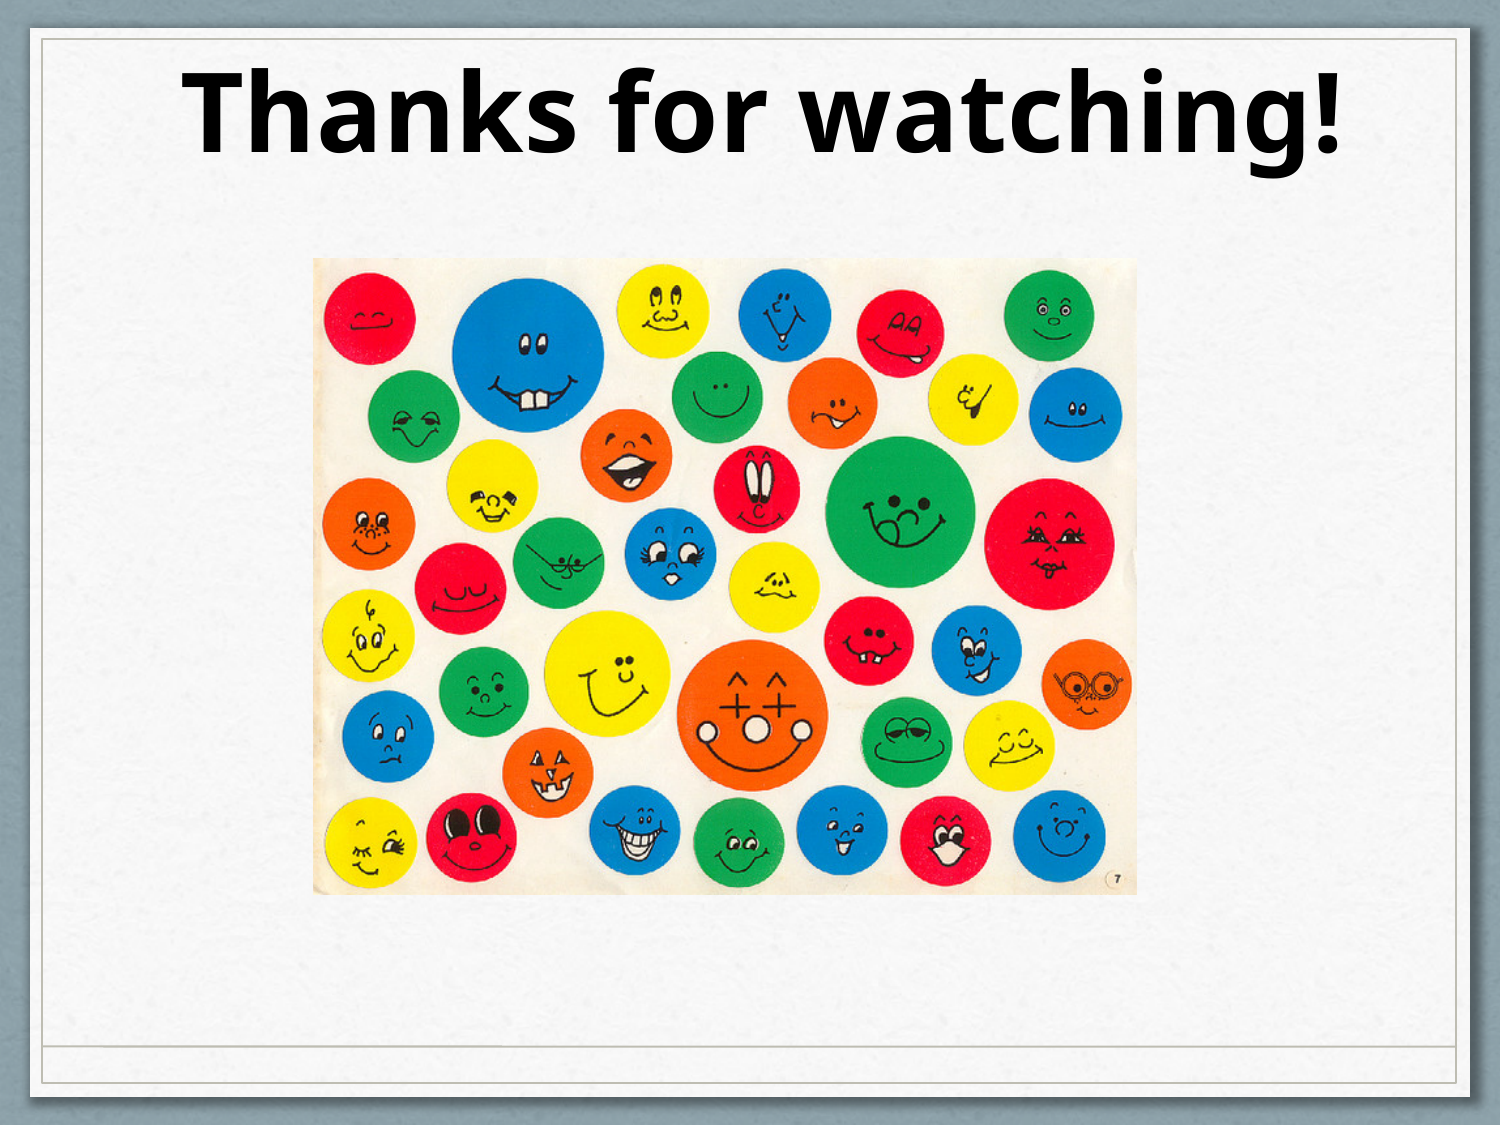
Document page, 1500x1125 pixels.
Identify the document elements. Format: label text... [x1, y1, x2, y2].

text_box Thanks for watching! [165, 34, 1388, 182]
picture [30, 28, 1470, 1097]
